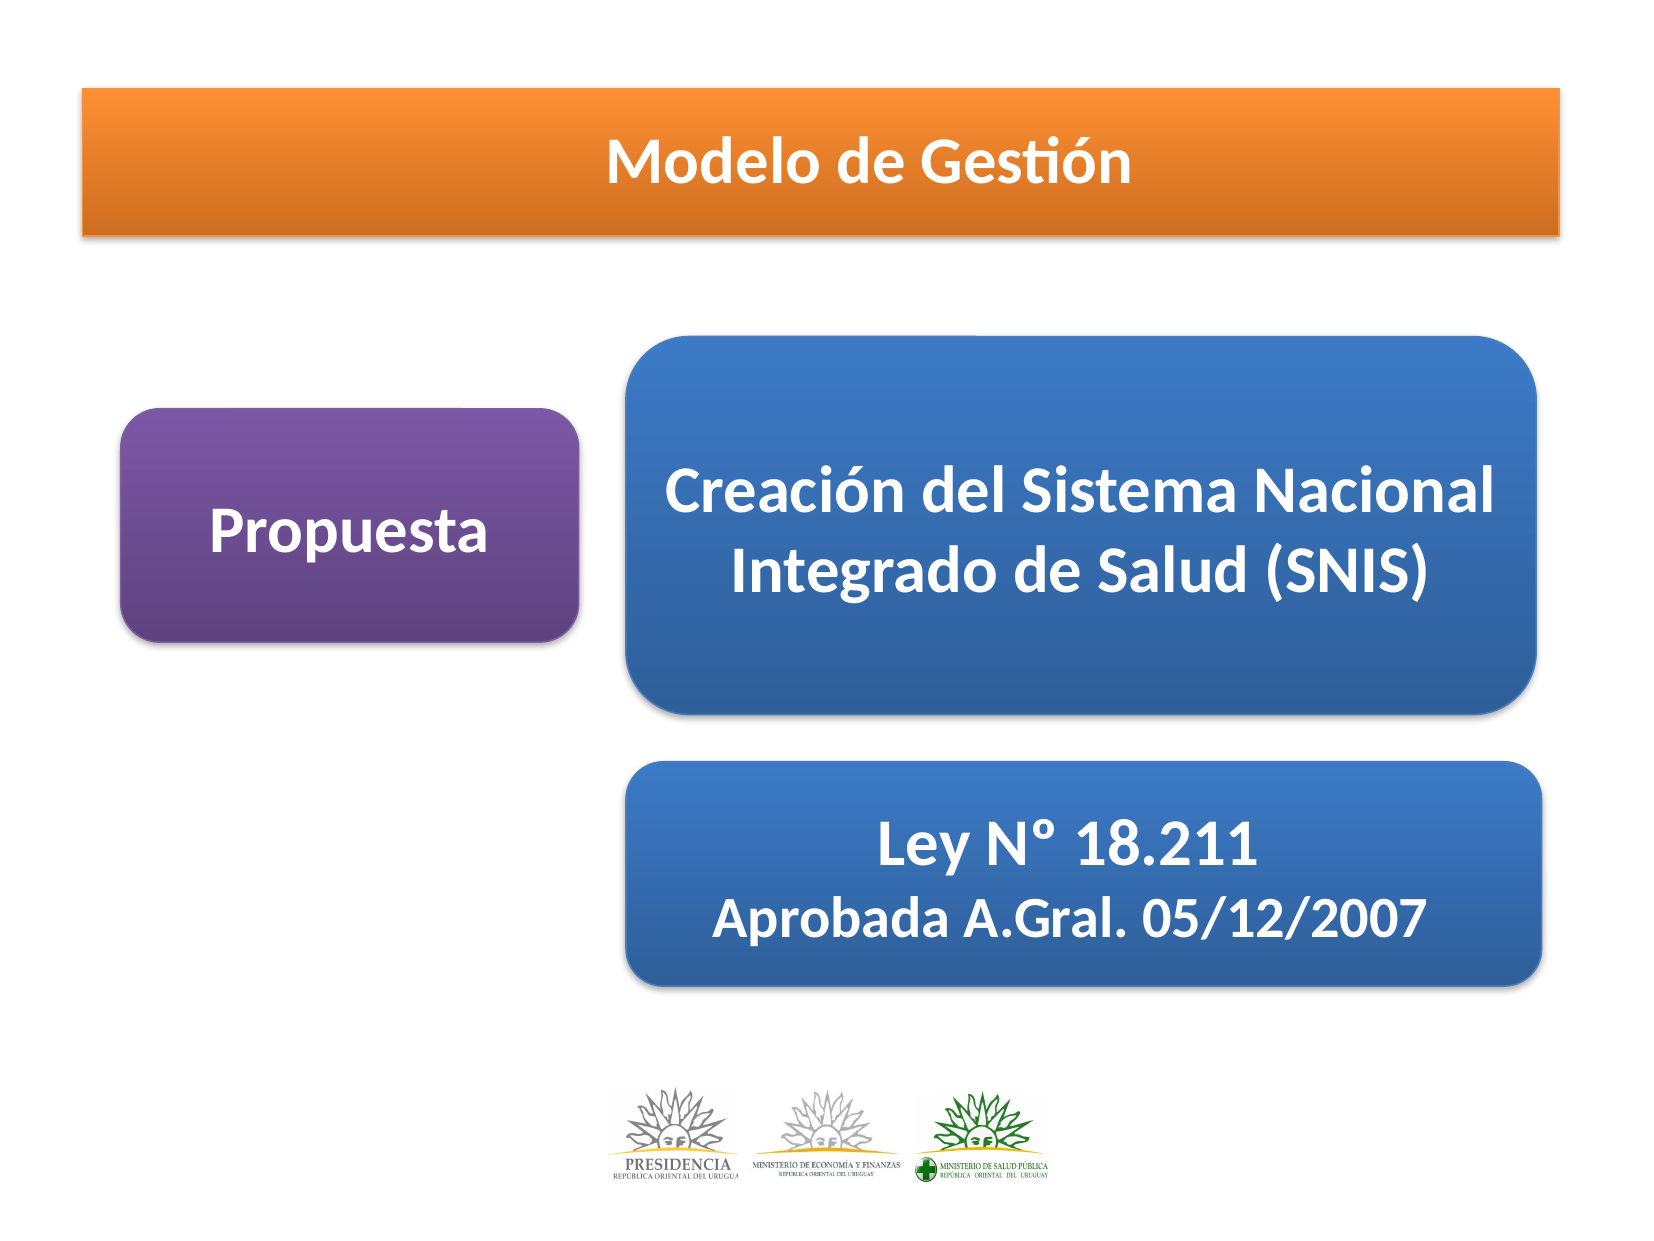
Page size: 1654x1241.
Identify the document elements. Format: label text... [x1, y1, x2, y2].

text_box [605, 1061, 1048, 1206]
title Modelo de Gestión [82, 88, 1560, 237]
text_box Creación del Sistema Nacional Integrado de Salud (SNIS) [625, 335, 1537, 716]
text_box Ley Nº 18.211 Aprobada A.Gral. 05/12/2007 [625, 760, 1543, 987]
text_box Propuesta [119, 407, 580, 643]
